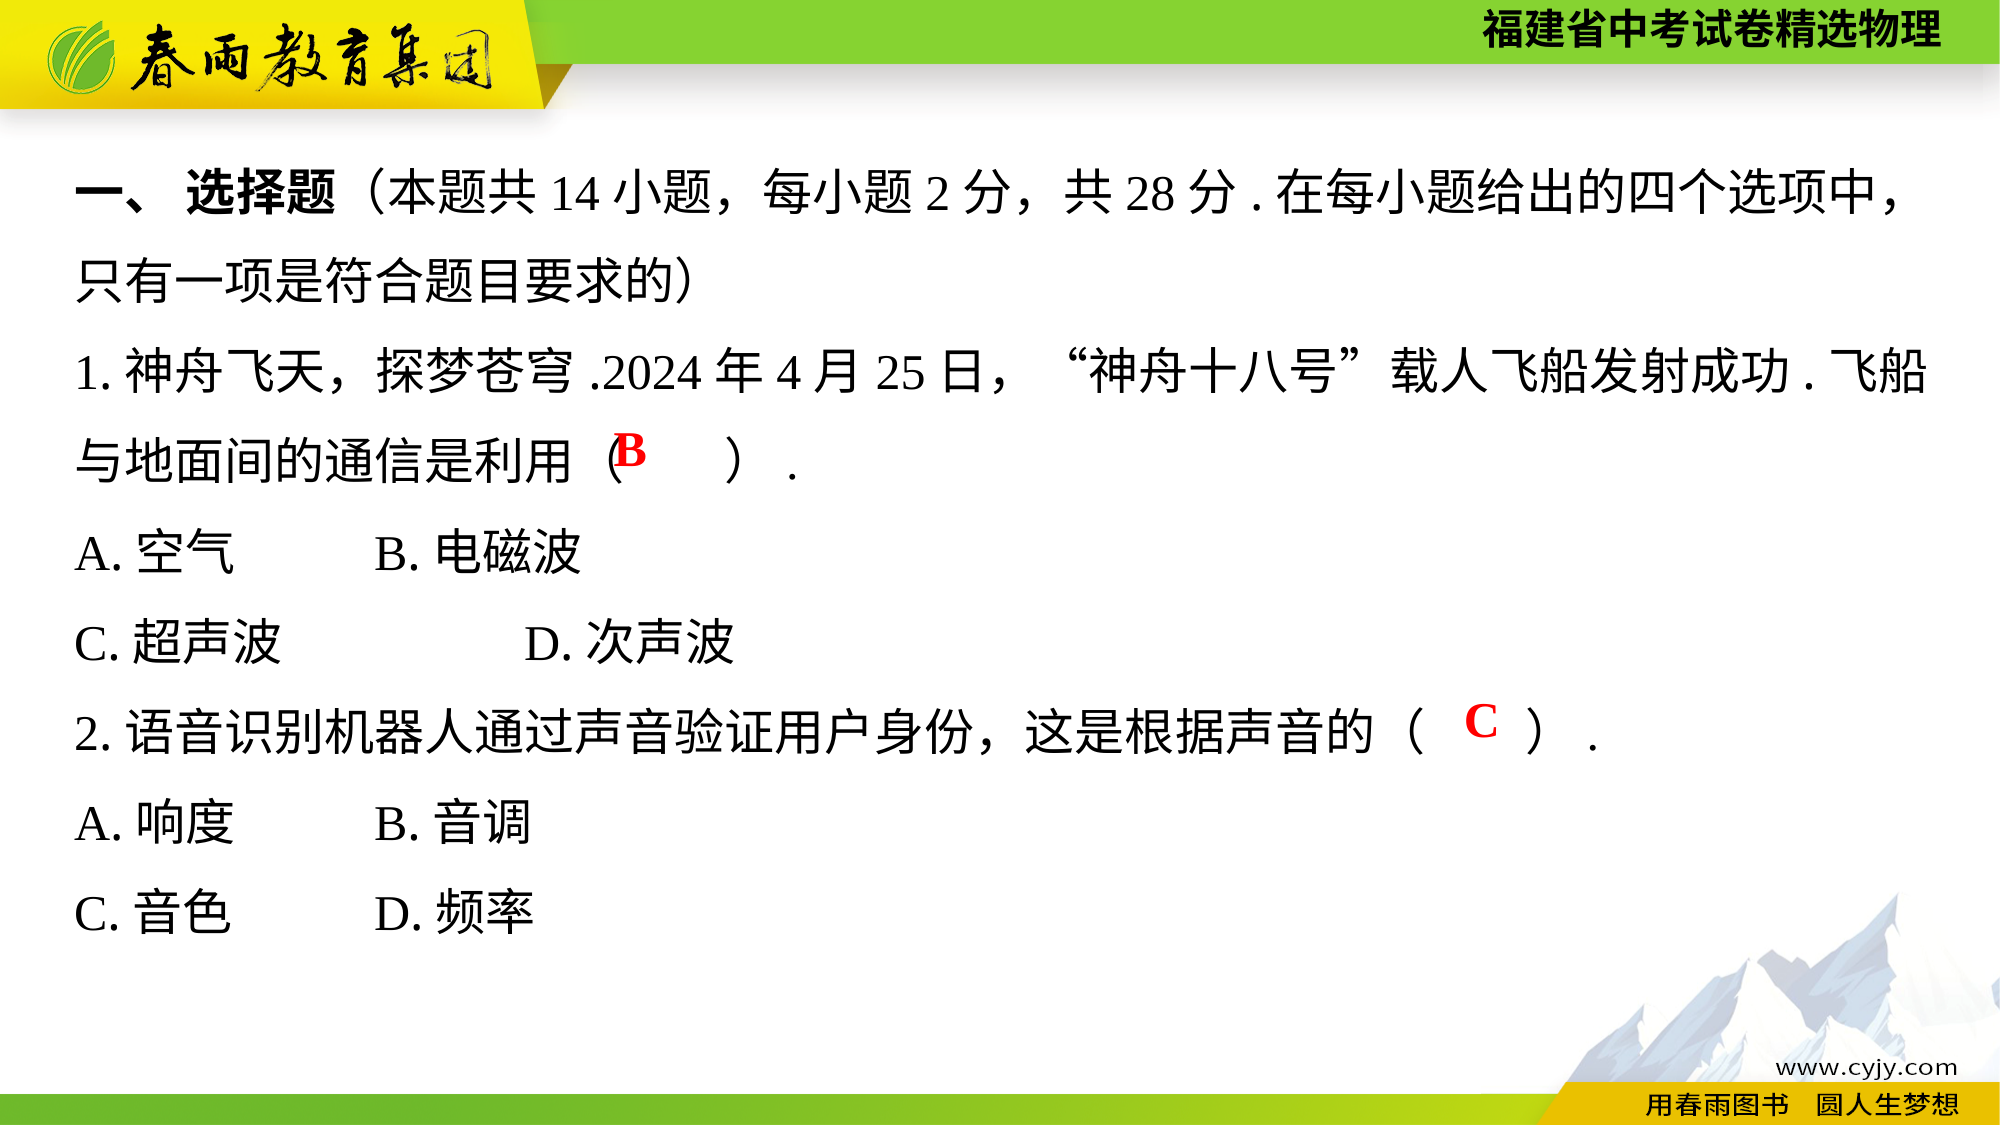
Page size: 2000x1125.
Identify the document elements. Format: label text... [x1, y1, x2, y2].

text_box C [1449, 680, 1515, 756]
picture [0, 0, 2000, 1125]
list 一、 选择题（本题共14小题，每小题2分，共28分.在每小题给出的四个选项中，只有一项是符合题目要求的） 1.神舟飞天，探梦苍穹.2024年4月25日，“神舟十八号”载人飞船发射成功.飞船与地面间的通信是利用（ ）. A.空气 B.电磁波 C.超声波 D.次声波 2.语音识别机器人通过声音验证用户身份，这是根据声音的（ ）. A.响度 B.音调 C.音色 D.频率 [59, 122, 1944, 956]
text_box B [598, 408, 662, 484]
